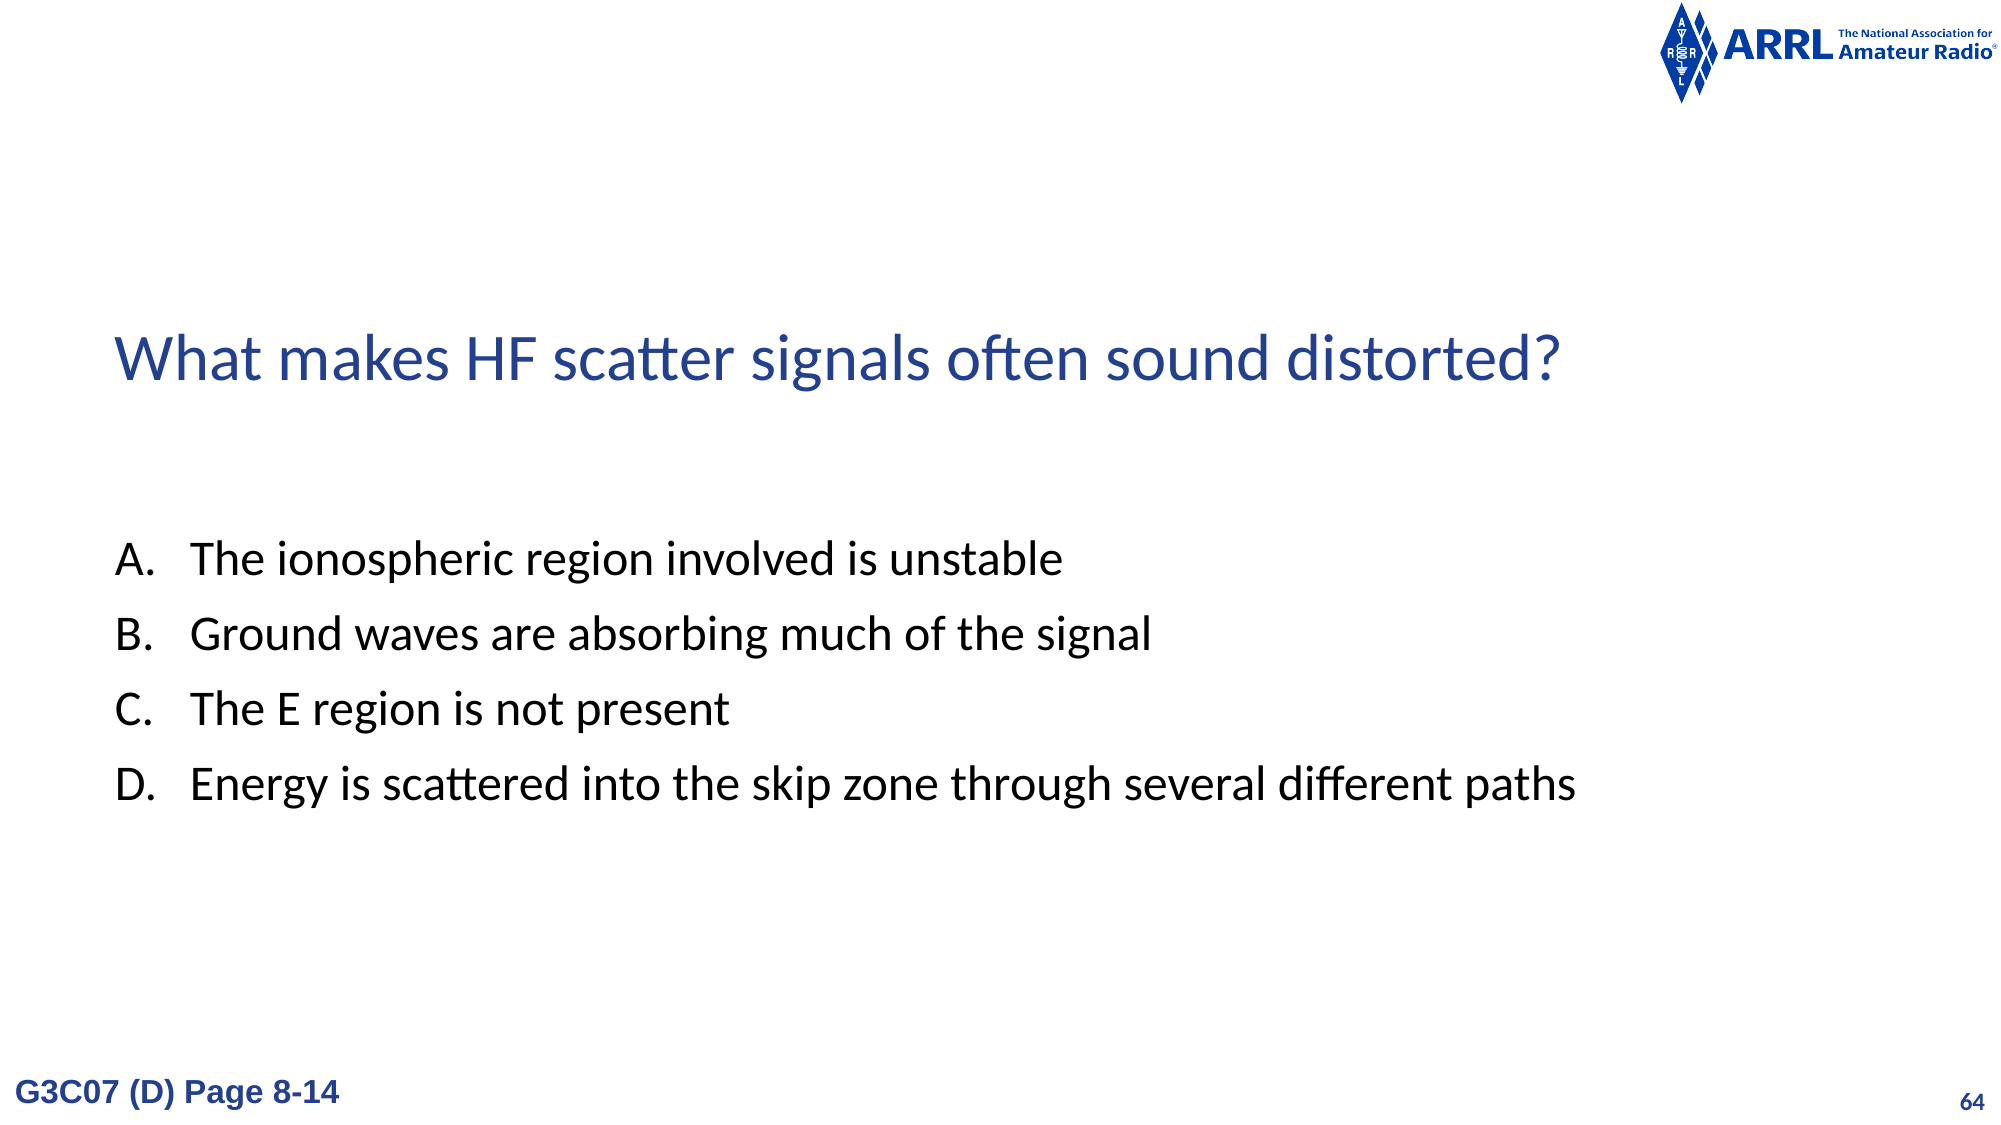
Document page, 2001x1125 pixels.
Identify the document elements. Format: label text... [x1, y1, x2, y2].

text_box G3C07 (D) Page 8-14 [0, 1062, 1313, 1118]
picture [1658, 0, 1999, 106]
title What makes HF scatter signals often sound distorted? [99, 249, 1900, 468]
text_box 64 [1875, 1077, 2000, 1123]
list The ionospheric region involved is unstable Ground waves are absorbing much of the signal The E region is not present Energy is scattered into the skip zone through several different paths [99, 525, 1900, 1005]
